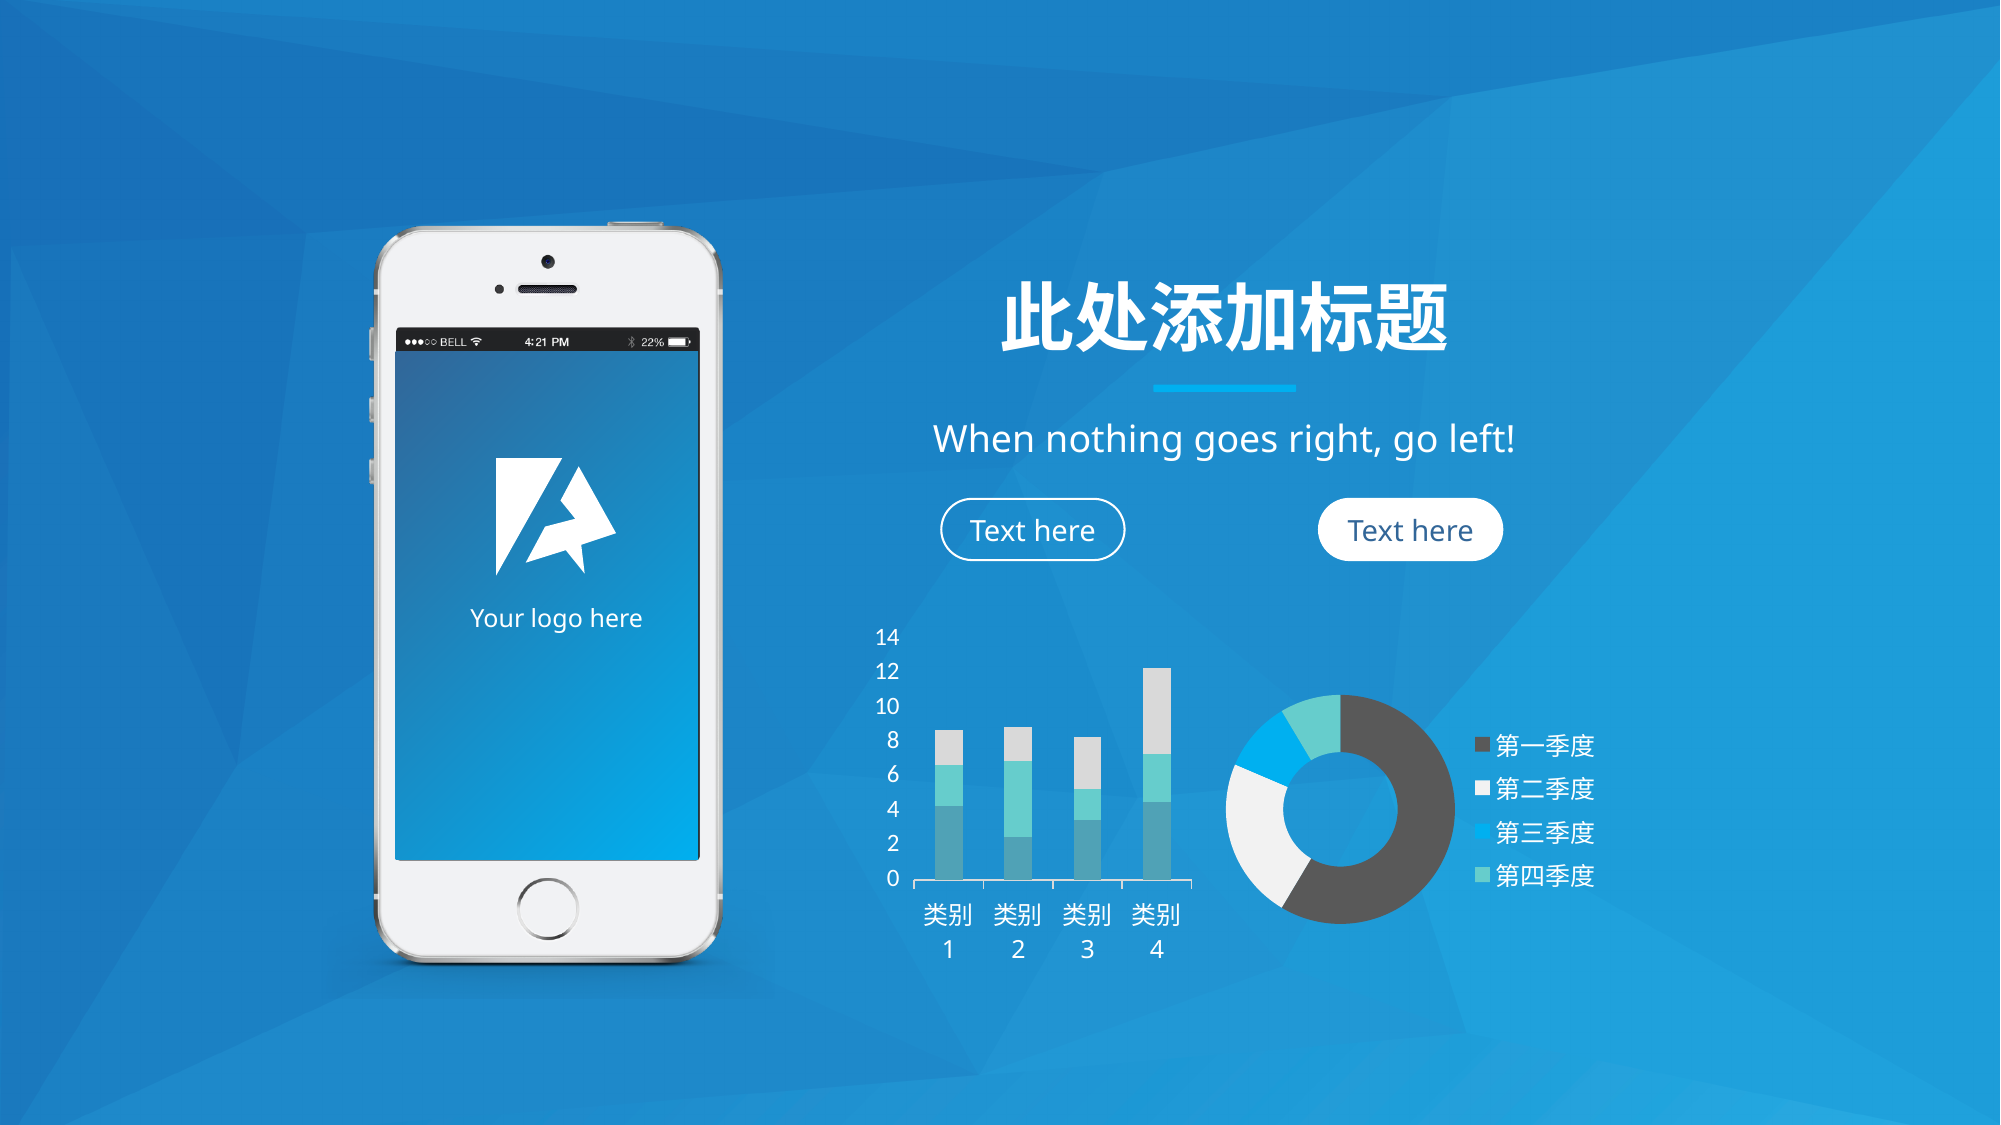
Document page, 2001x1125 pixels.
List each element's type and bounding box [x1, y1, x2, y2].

chart [1213, 690, 1617, 929]
chart [867, 619, 1199, 974]
picture [0, 0, 2000, 1125]
text_box [321, 179, 775, 999]
